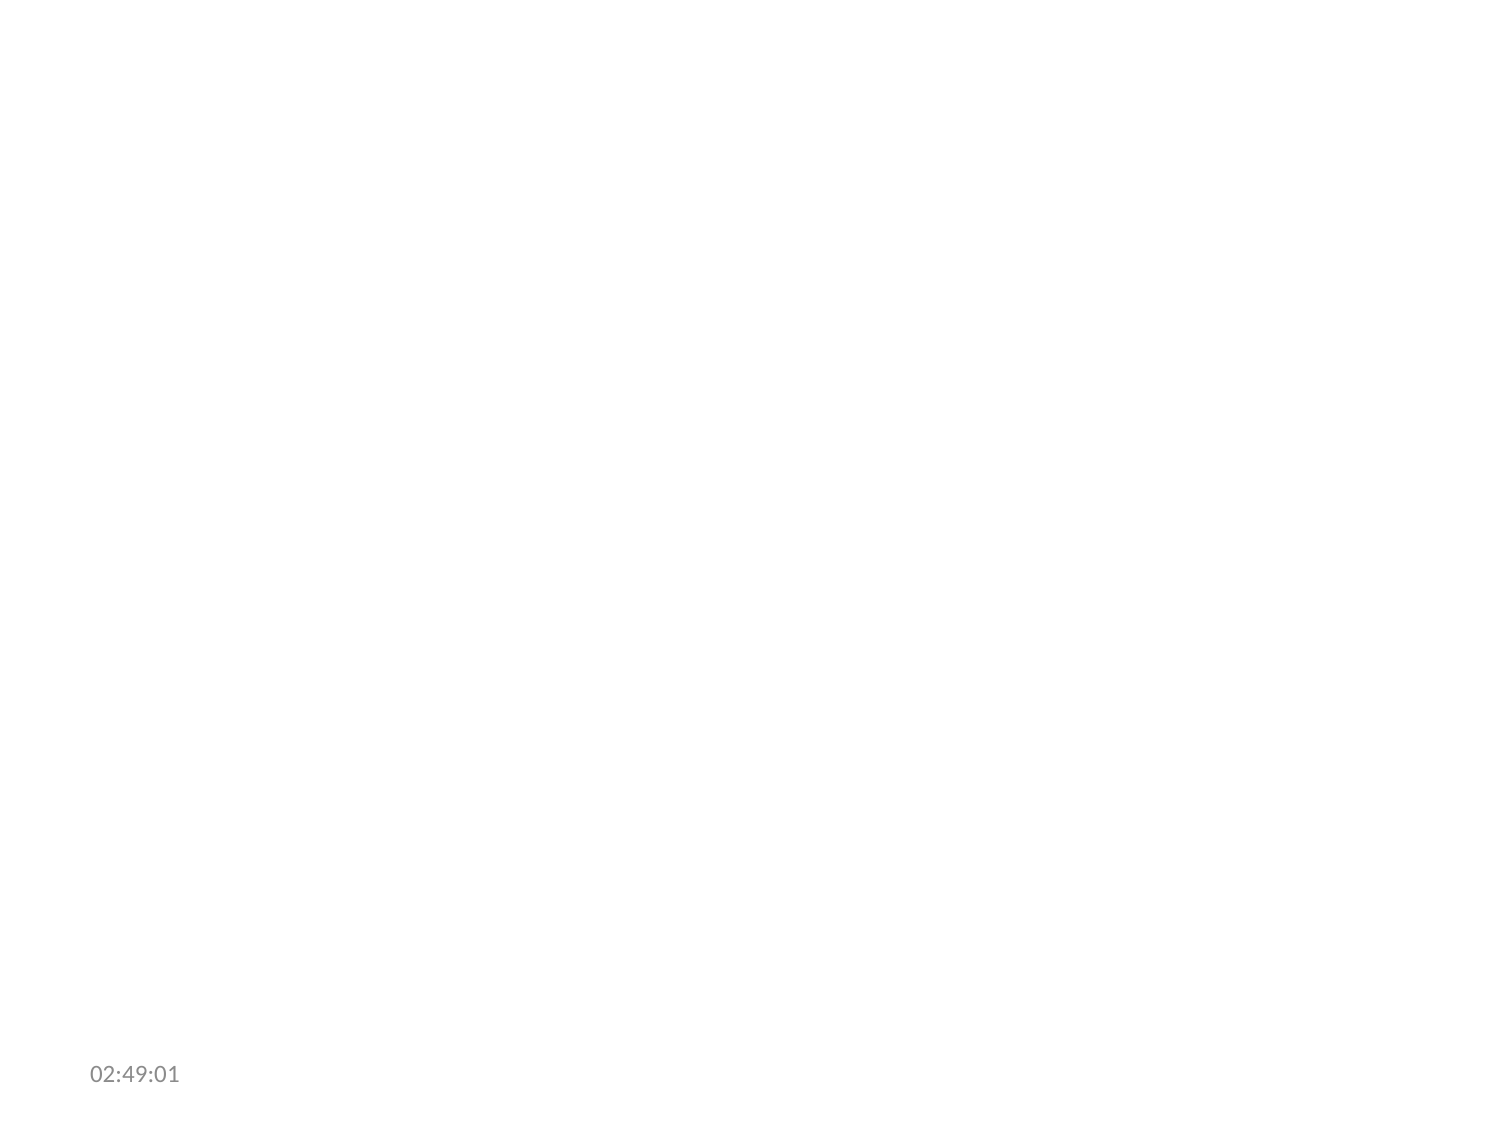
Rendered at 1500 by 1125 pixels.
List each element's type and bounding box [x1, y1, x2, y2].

slide_number [75, 1042, 425, 1103]
